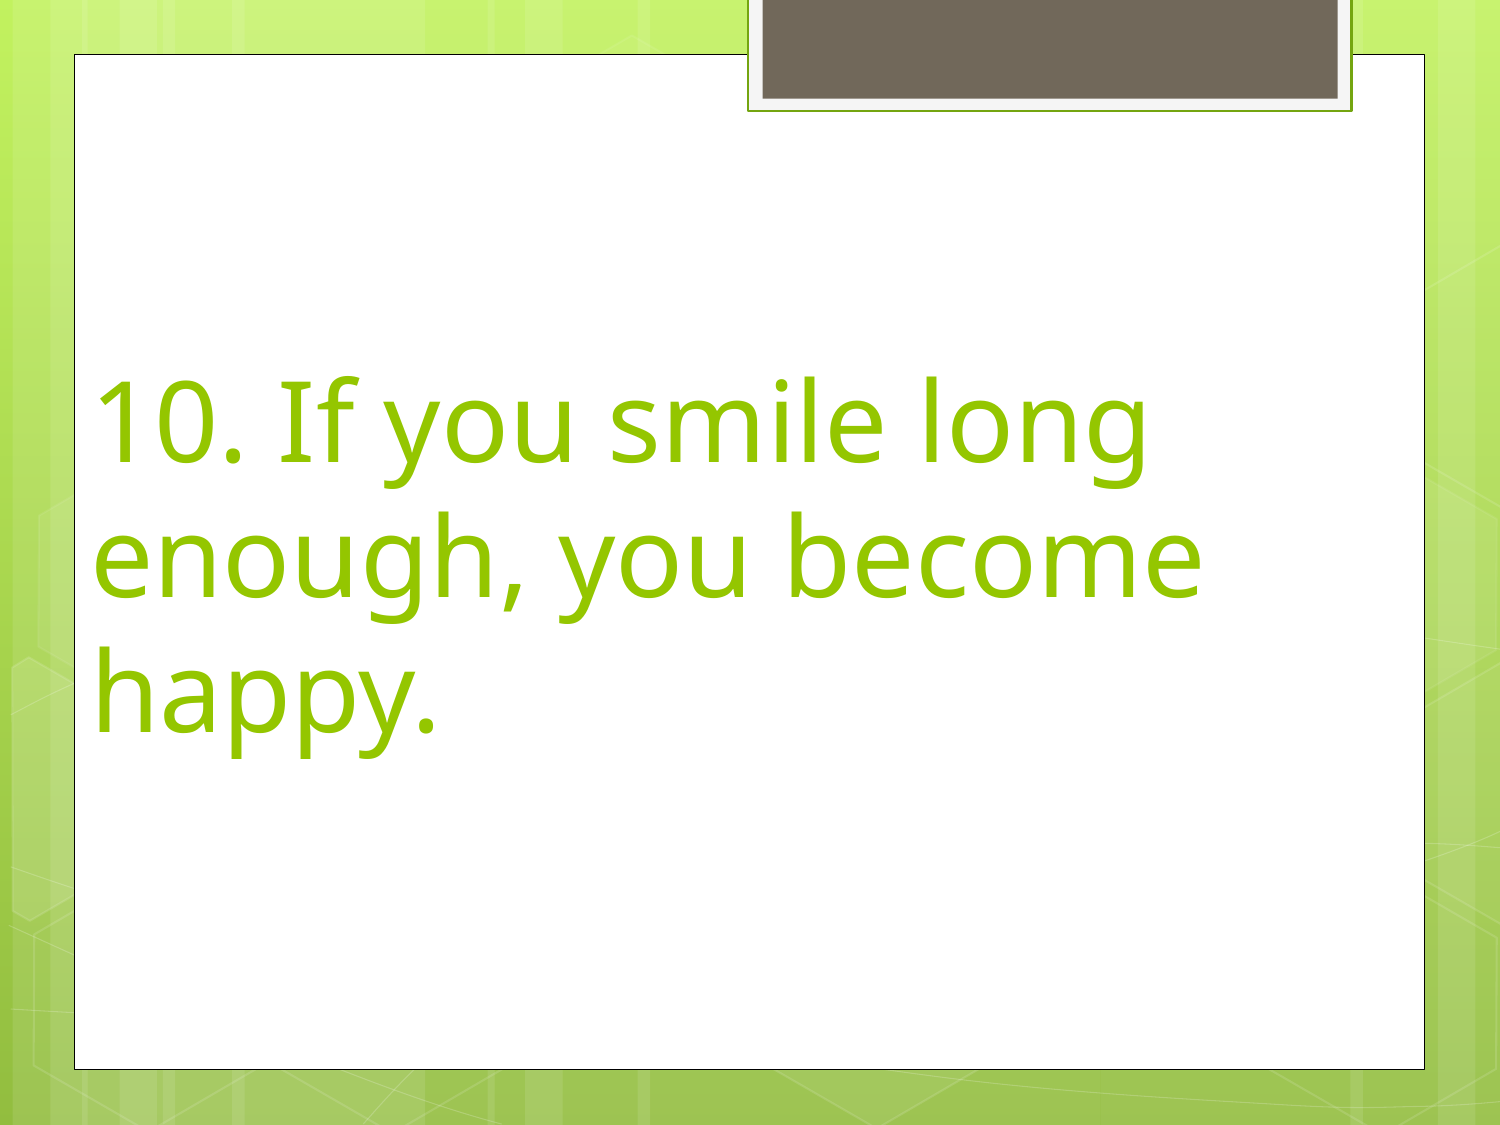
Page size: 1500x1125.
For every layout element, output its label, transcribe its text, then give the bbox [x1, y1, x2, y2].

title 10. If you smile long enough, you become happy. [75, 45, 1425, 763]
